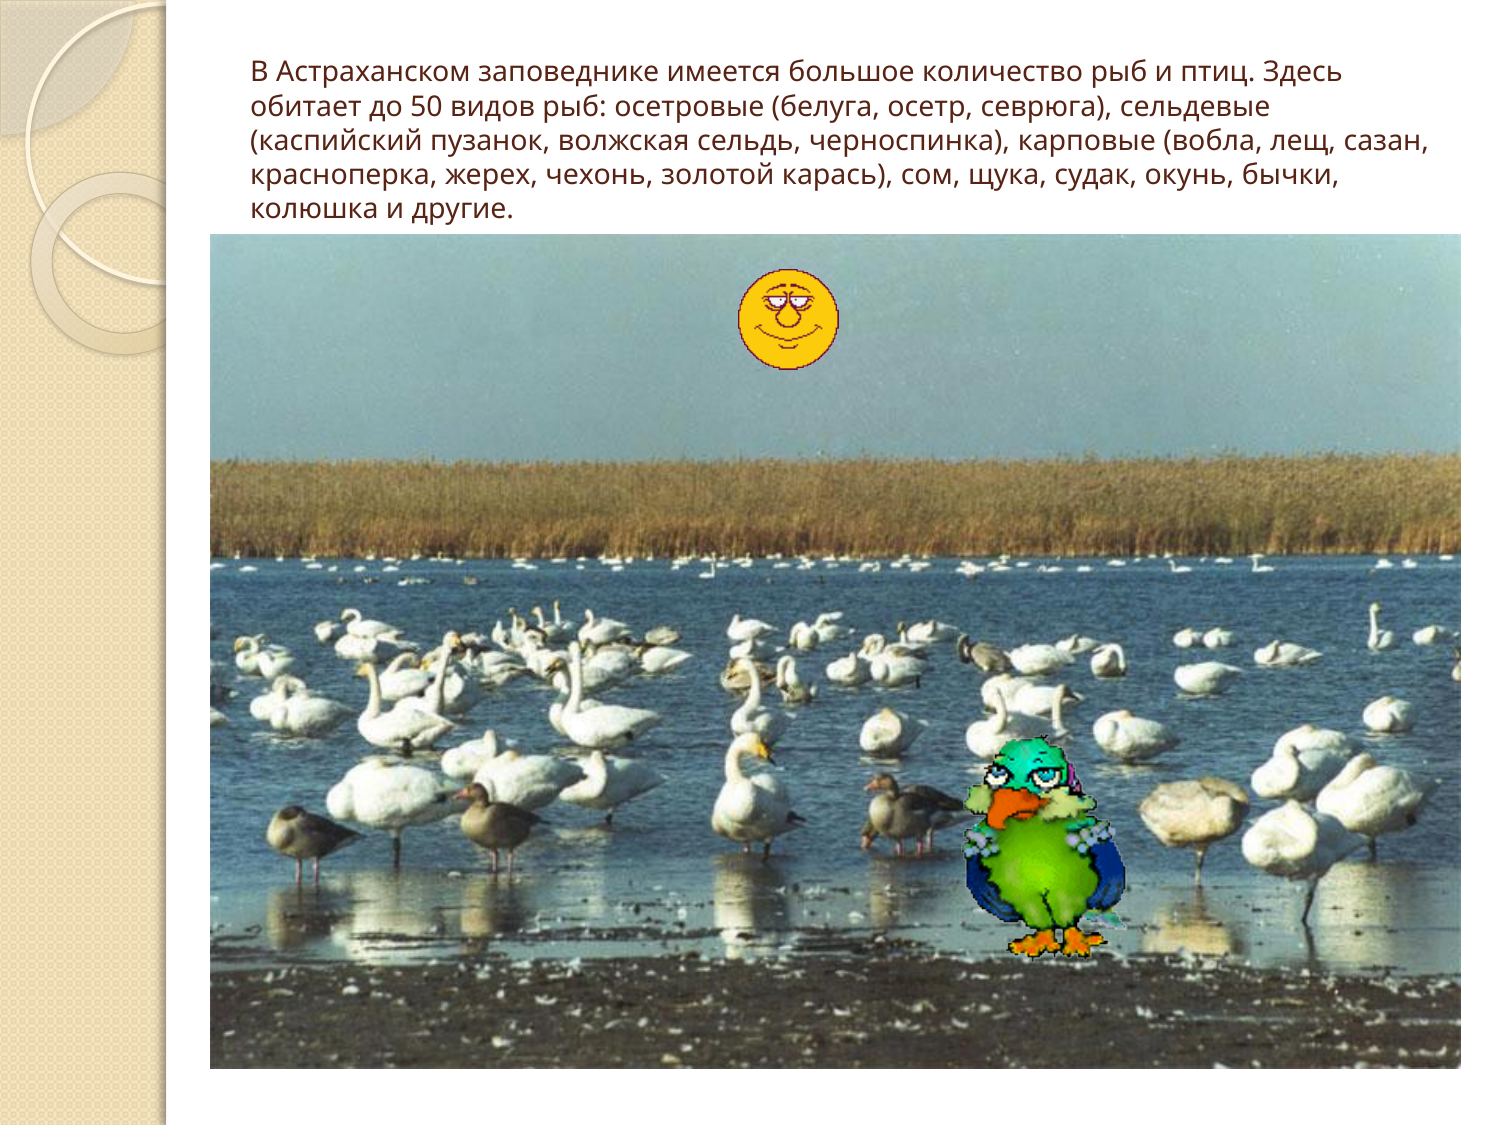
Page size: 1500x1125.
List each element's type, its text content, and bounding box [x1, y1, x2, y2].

picture [210, 234, 1462, 1069]
title В Астраханском заповеднике имеется большое количество рыб и птиц. Здесь обитает до 50 видов рыб: осетровые (белуга, осетр, севрюга), сельдевые (каспийский пузанок, волжская сельдь, черноспинка), карповые (вобла, лещ, сазан, красноперка, жерех, чехонь, золотой карась), сом, щука, судак, окунь, бычки, колюшка и другие. [235, 45, 1466, 233]
